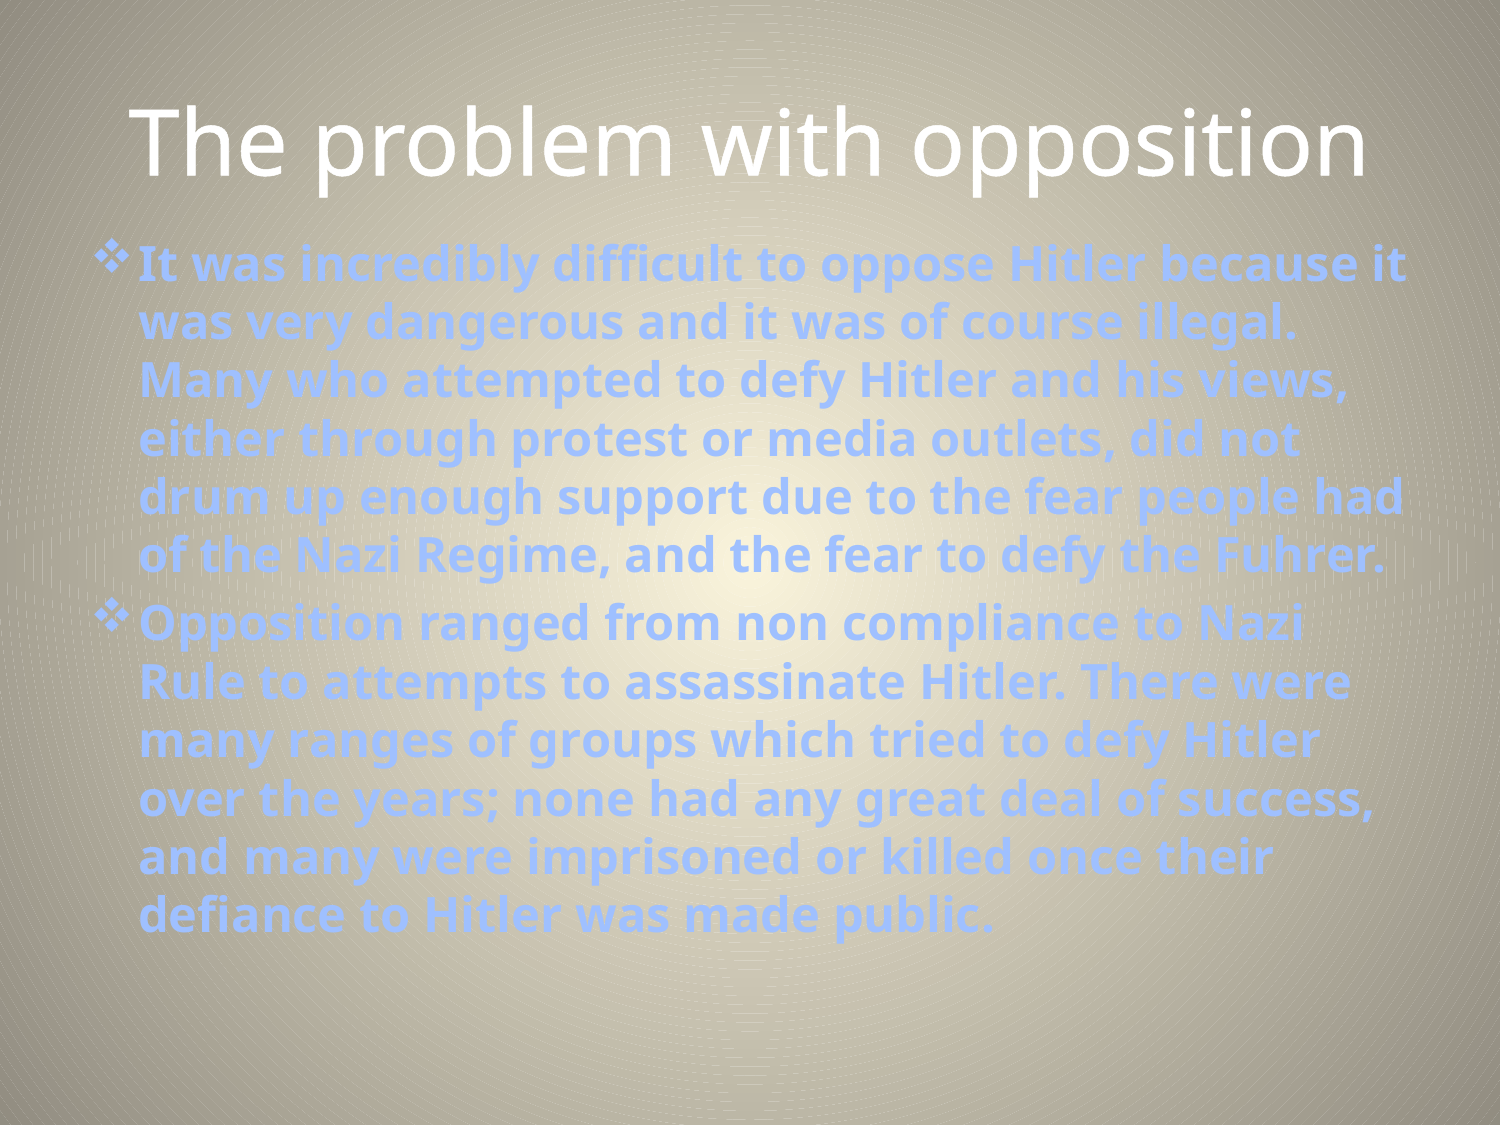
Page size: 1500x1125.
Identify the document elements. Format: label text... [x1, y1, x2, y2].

list It was incredibly difficult to oppose Hitler because it was very dangerous and it was of course illegal. Many who attempted to defy Hitler and his views, either through protest or media outlets, did not drum up enough support due to the fear people had of the Nazi Regime, and the fear to defy the Fuhrer. Opposition ranged from non compliance to Nazi Rule to attempts to assassinate Hitler. There were many ranges of groups which tried to defy Hitler over the years; none had any great deal of success, and many were imprisoned or killed once their defiance to Hitler was made public. [75, 224, 1425, 968]
title The problem with opposition [75, 45, 1425, 224]
